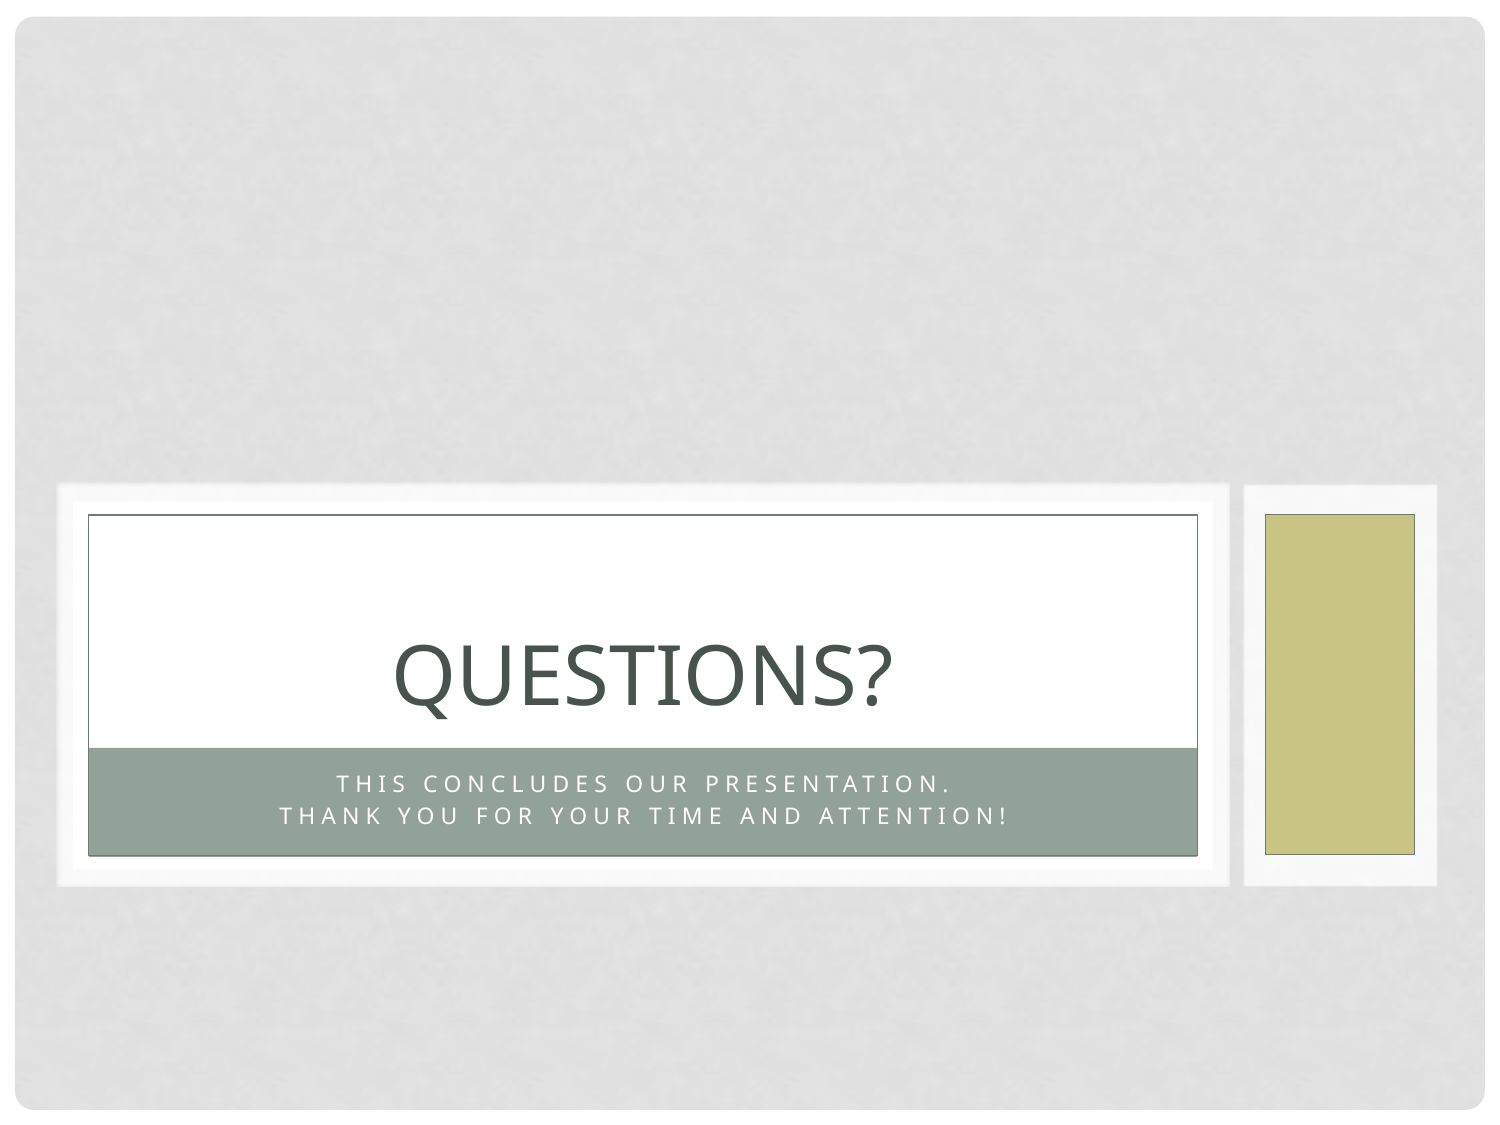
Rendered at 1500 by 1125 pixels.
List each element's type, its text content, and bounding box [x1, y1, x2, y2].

title Questions? [99, 529, 1187, 730]
subtitle This concludes our presentation. Thank you for your time and attention! [105, 762, 1181, 838]
